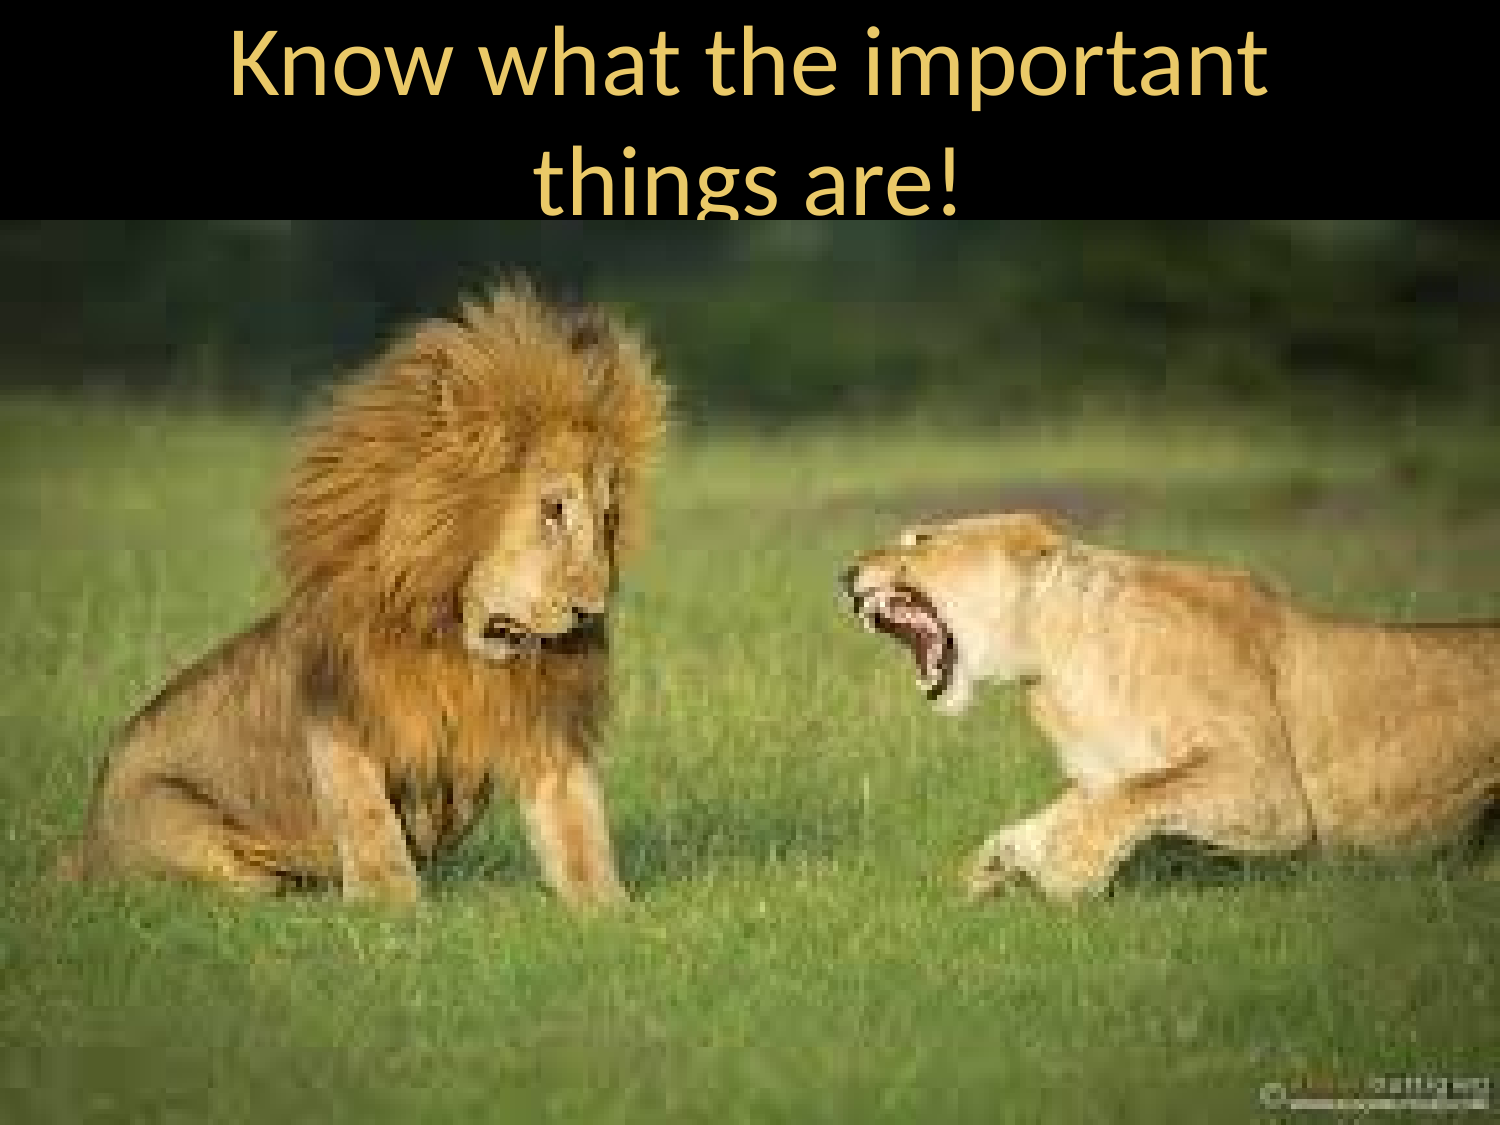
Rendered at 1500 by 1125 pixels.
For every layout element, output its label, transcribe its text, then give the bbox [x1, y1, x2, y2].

picture [0, 214, 1500, 1125]
title Know what the important things are! [127, 10, 1372, 212]
